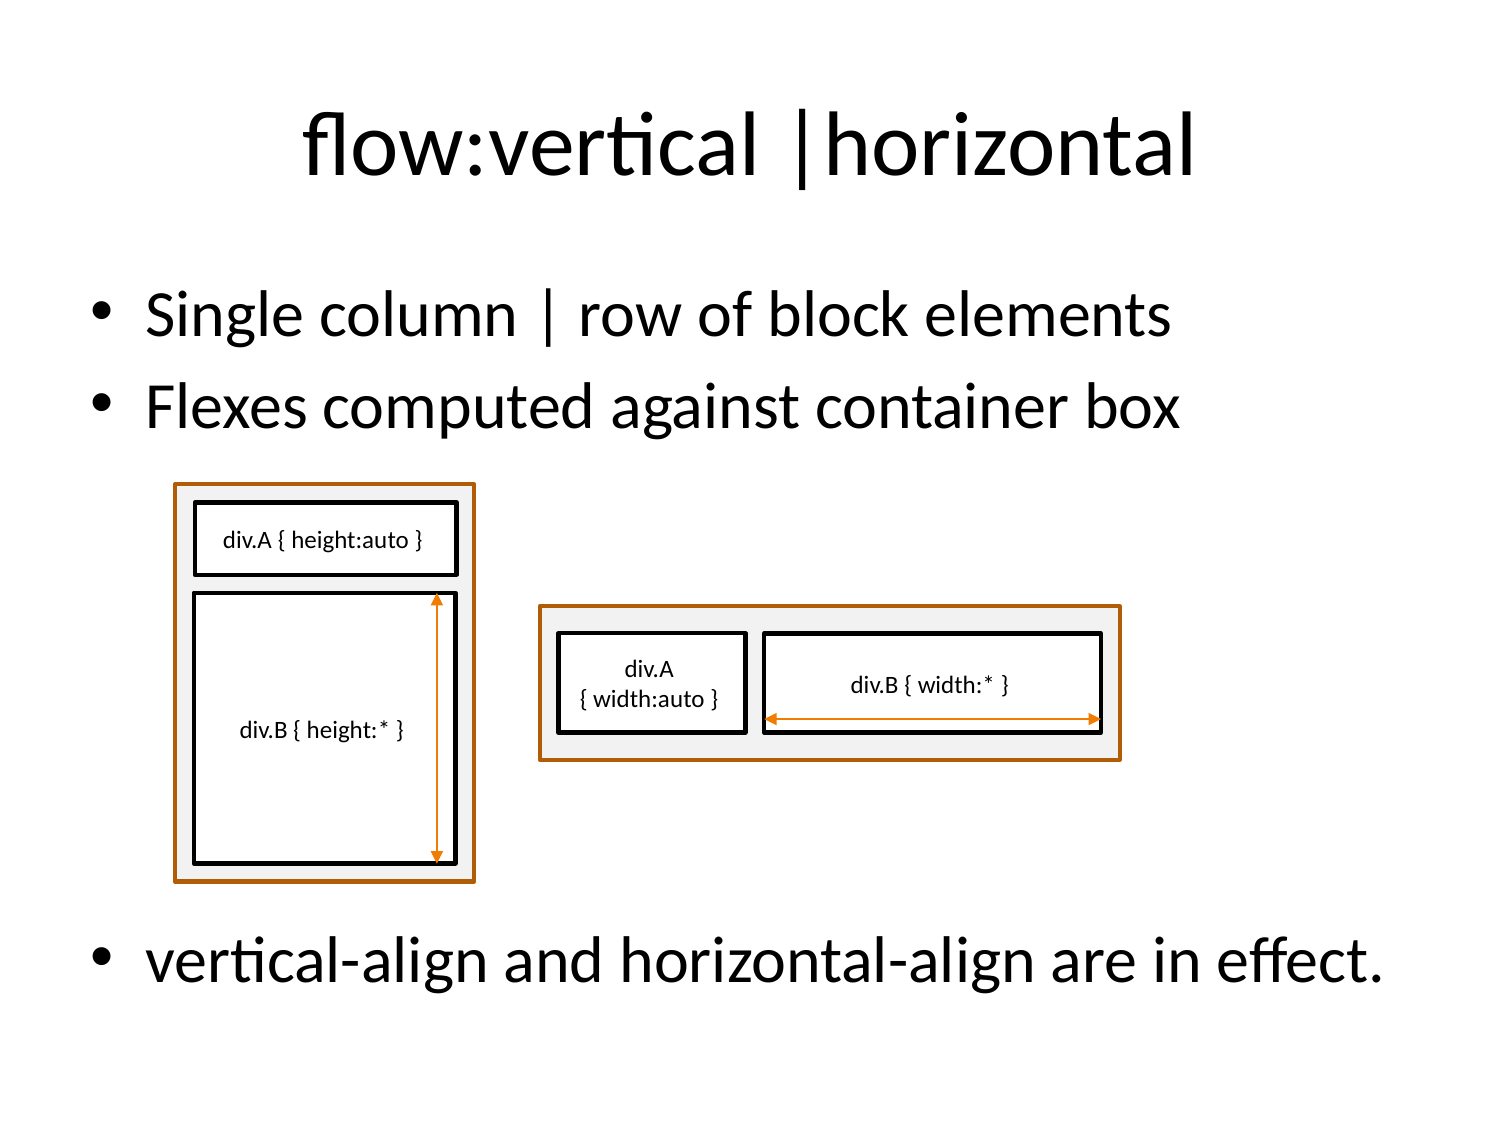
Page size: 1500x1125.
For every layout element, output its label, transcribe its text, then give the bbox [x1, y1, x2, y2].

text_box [174, 484, 1120, 882]
list Single column | row of block elements Flexes computed against container box vertical-align and horizontal-align are in effect. [75, 262, 1425, 1005]
title flow:vertical |horizontal [75, 45, 1425, 233]
